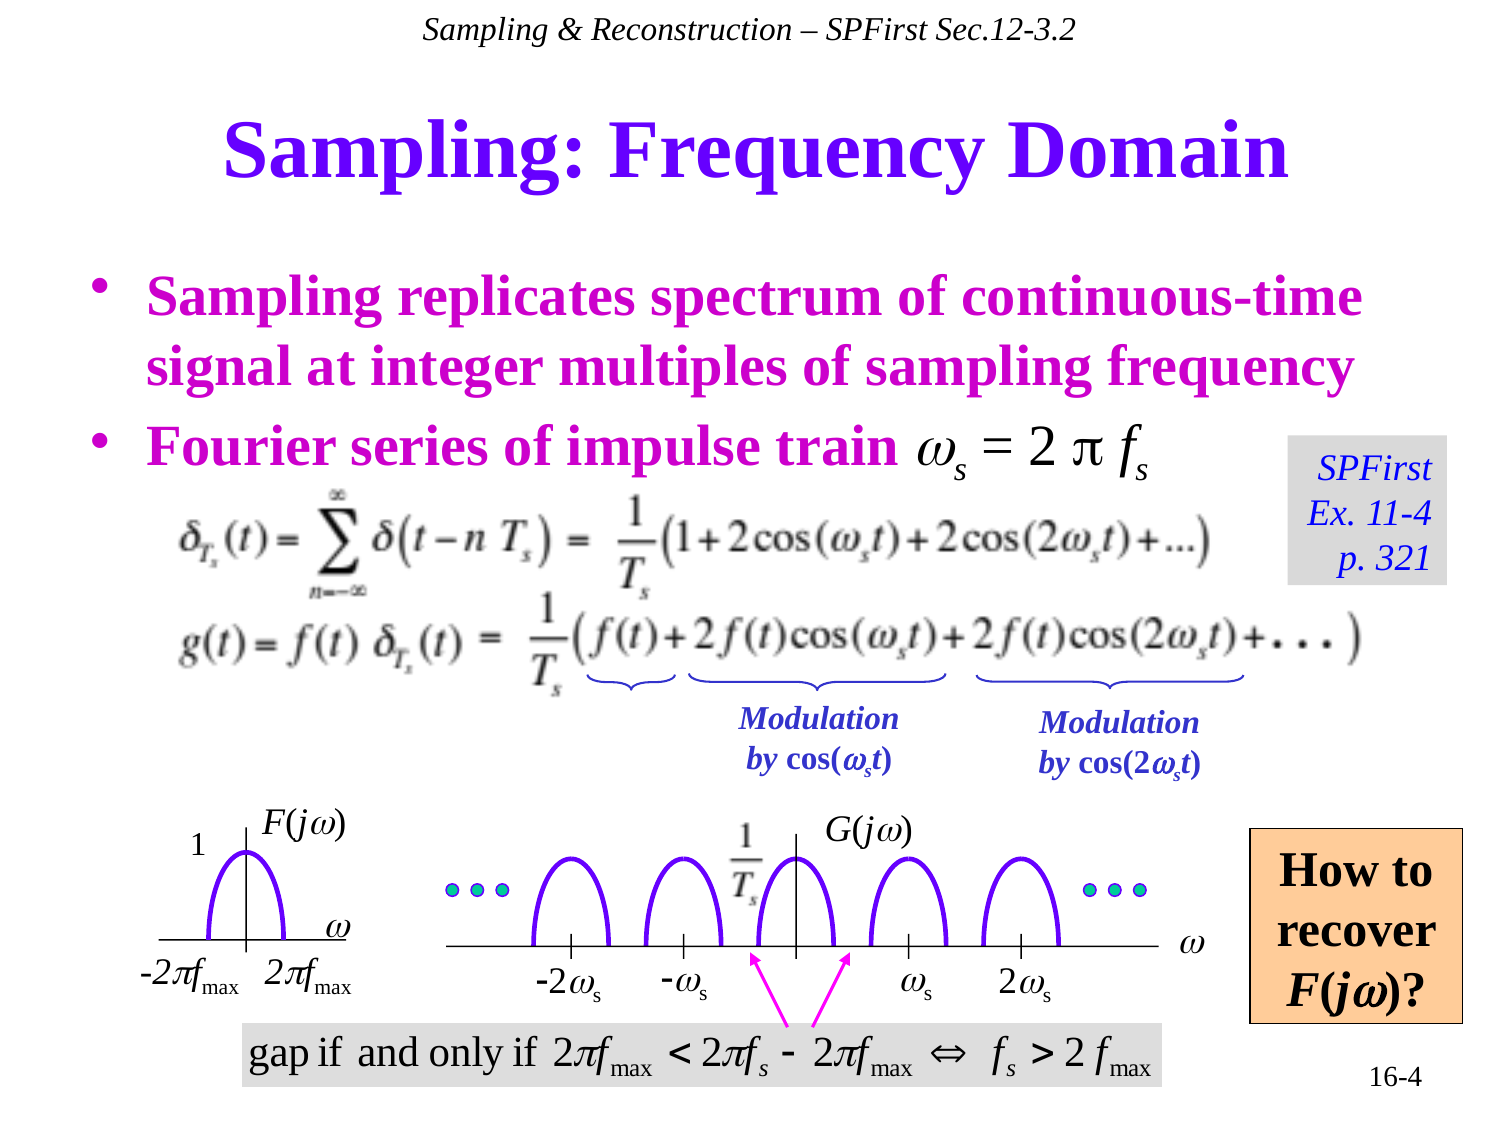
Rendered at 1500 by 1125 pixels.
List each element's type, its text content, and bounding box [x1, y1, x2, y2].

list Sampling replicates spectrum of continuous-time signal at integer multiples of sampling frequency [75, 249, 1425, 413]
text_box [724, 812, 768, 909]
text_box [645, 933, 959, 950]
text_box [174, 472, 570, 603]
text_box Fourier series of impulse train ws = 2 p fs [74, 399, 1188, 500]
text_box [241, 951, 1163, 1088]
text_box How to recover F(j)? [1249, 828, 1463, 1024]
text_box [445, 796, 1226, 970]
text_box Modulation by cos(st) [666, 709, 972, 789]
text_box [474, 578, 1368, 701]
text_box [520, 933, 644, 950]
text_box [124, 789, 388, 1001]
slide_number 16-4 [1124, 1049, 1438, 1125]
text_box Sampling & Reconstruction – SPFirst Sec.12-3.2 [0, 0, 1500, 55]
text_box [562, 481, 1216, 576]
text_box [174, 613, 466, 679]
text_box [959, 933, 1097, 950]
text_box SPFirst Ex. 11-4 p. 321 [1287, 435, 1447, 586]
title Sampling: Frequency Domain [75, 55, 1438, 238]
text_box Modulation by cos(2st) [982, 709, 1258, 793]
